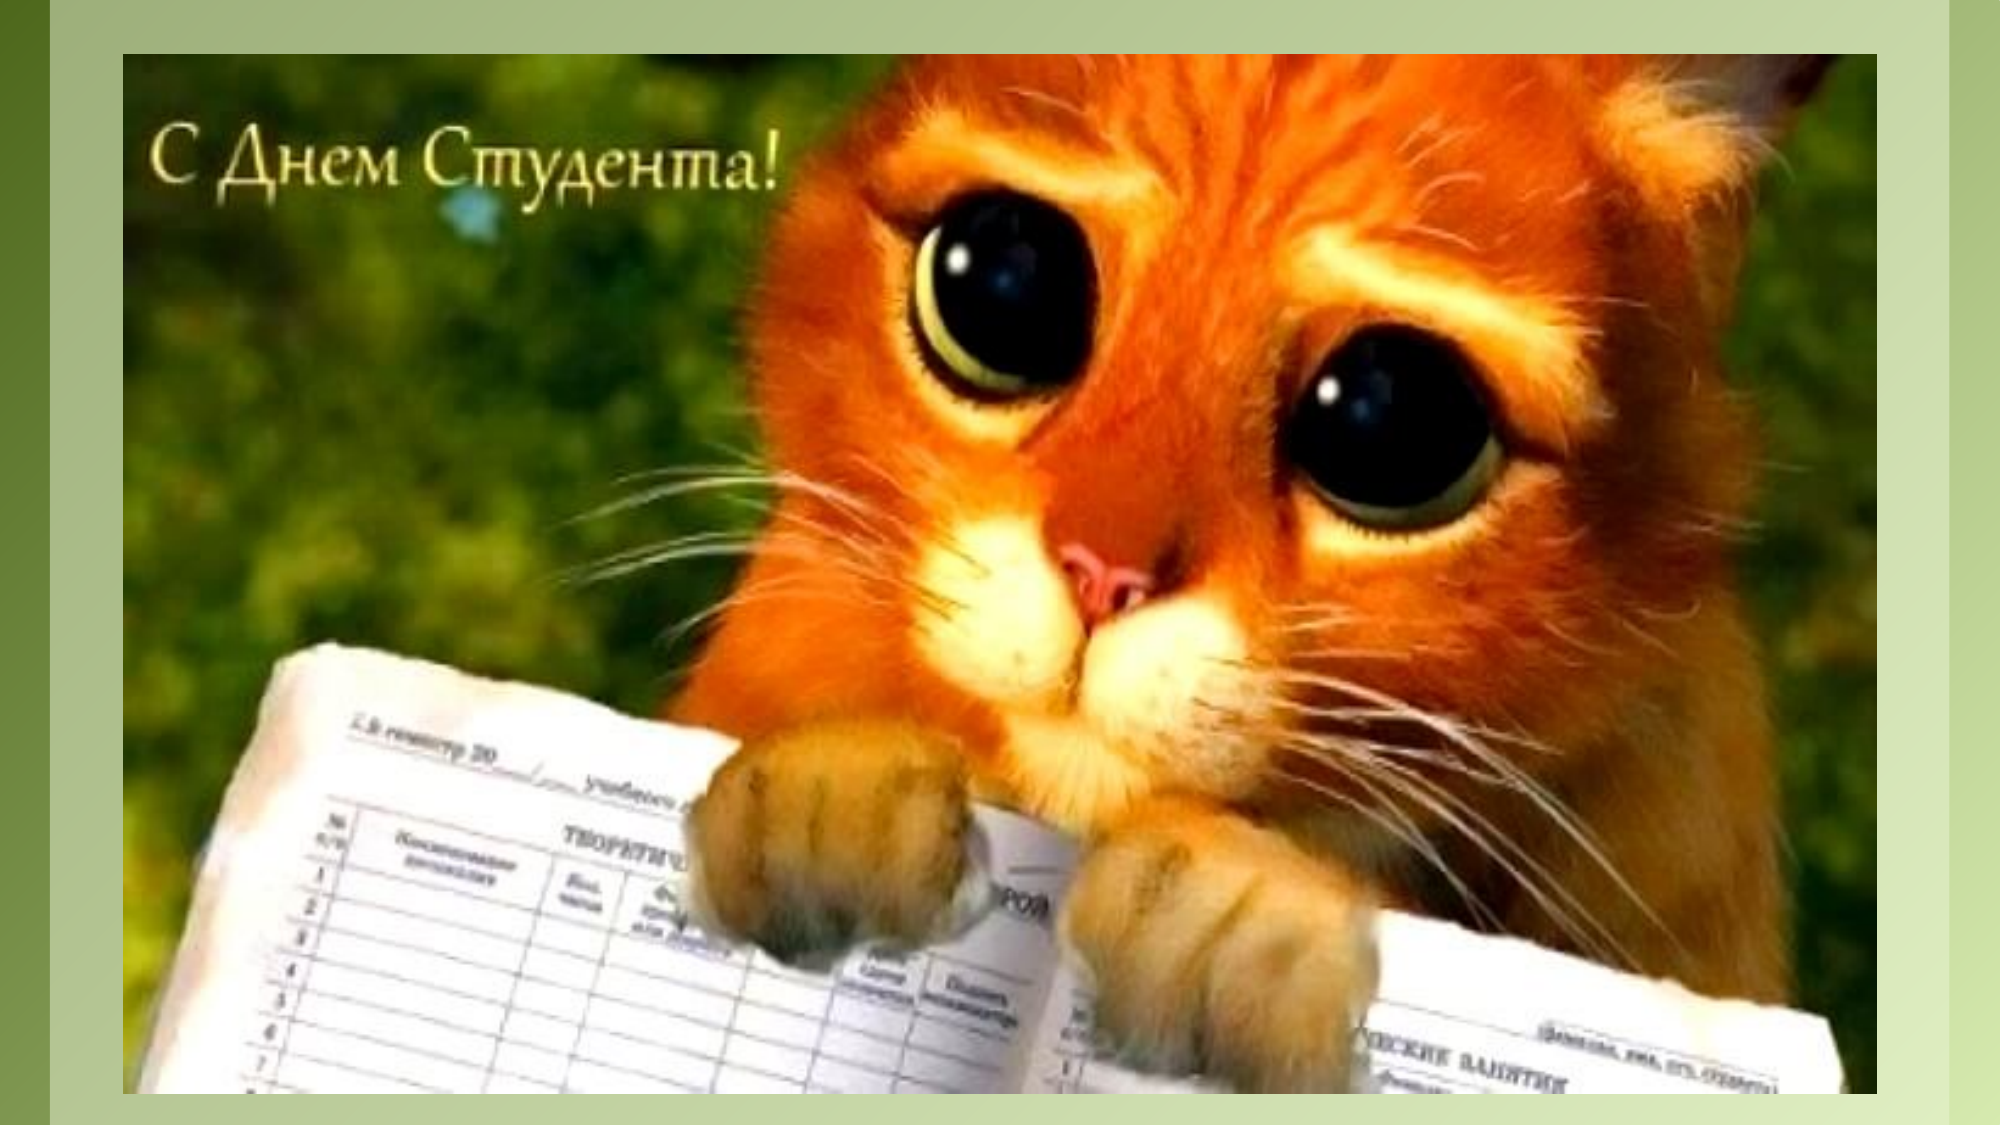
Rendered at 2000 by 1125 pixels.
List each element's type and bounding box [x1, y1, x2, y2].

picture [123, 54, 1877, 1094]
